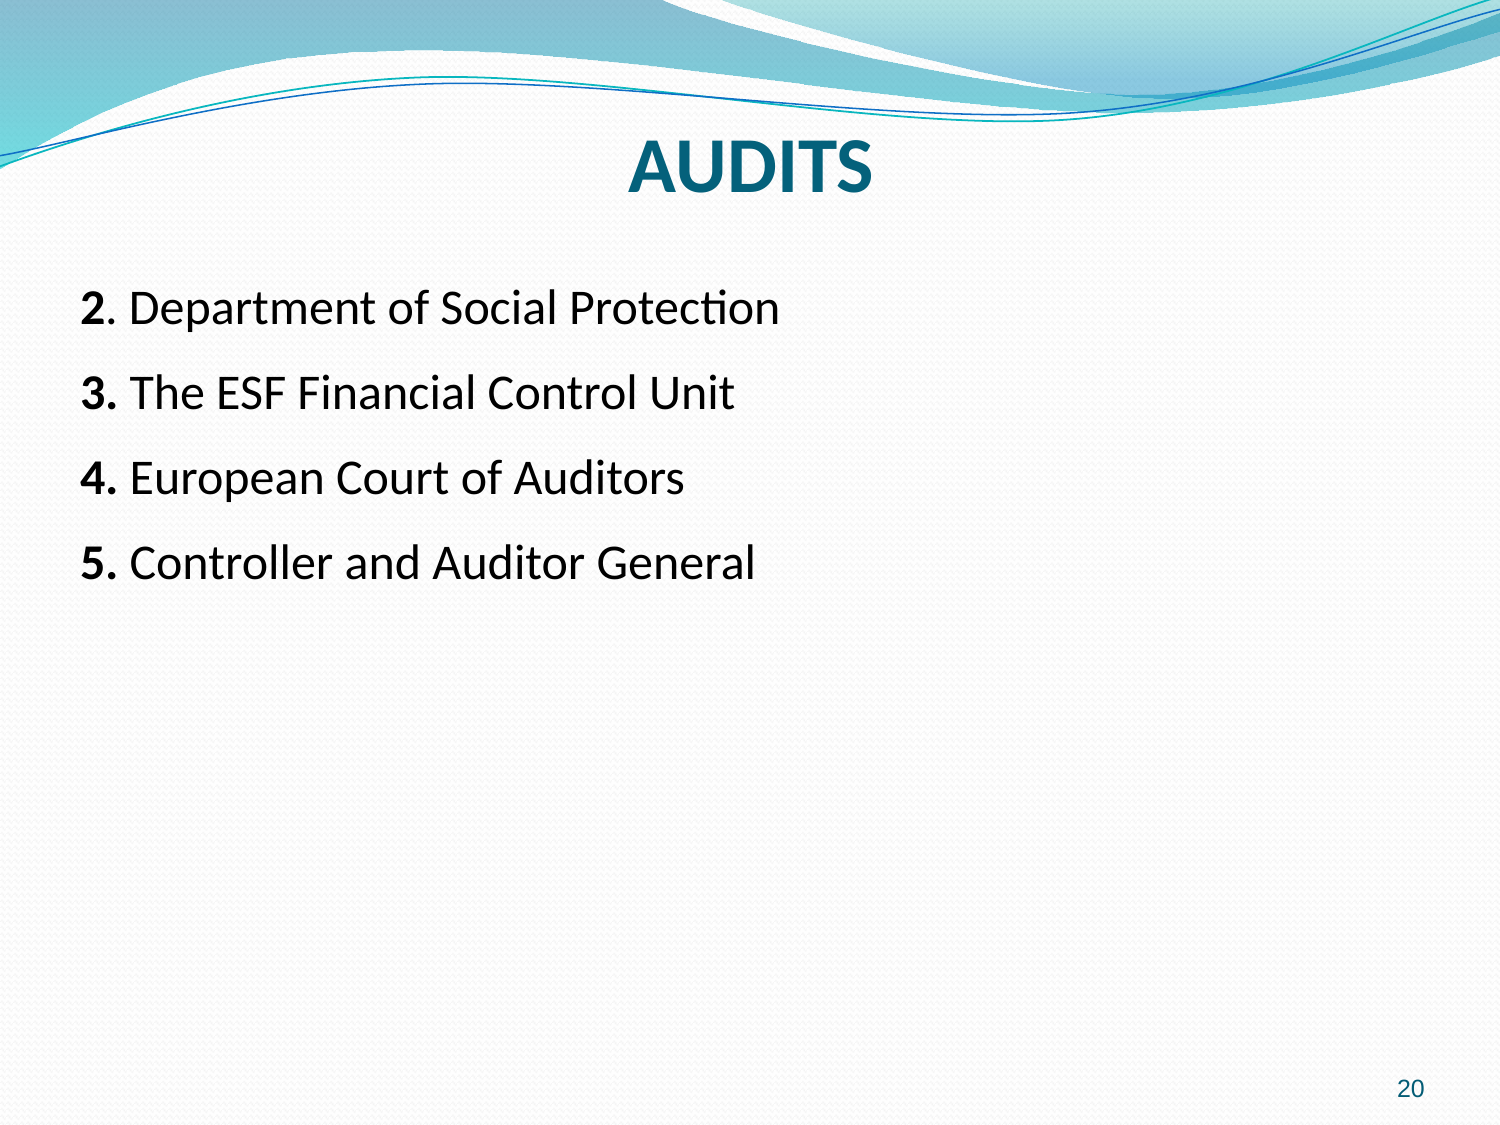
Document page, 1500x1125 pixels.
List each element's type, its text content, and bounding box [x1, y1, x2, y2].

slide_number 20 [1299, 1042, 1425, 1103]
list 2. Department of Social Protection 3. The ESF Financial Control Unit 4. European Court of Auditors 5. Controller and Auditor General [64, 266, 1459, 952]
title AUDITS [76, 113, 1427, 209]
